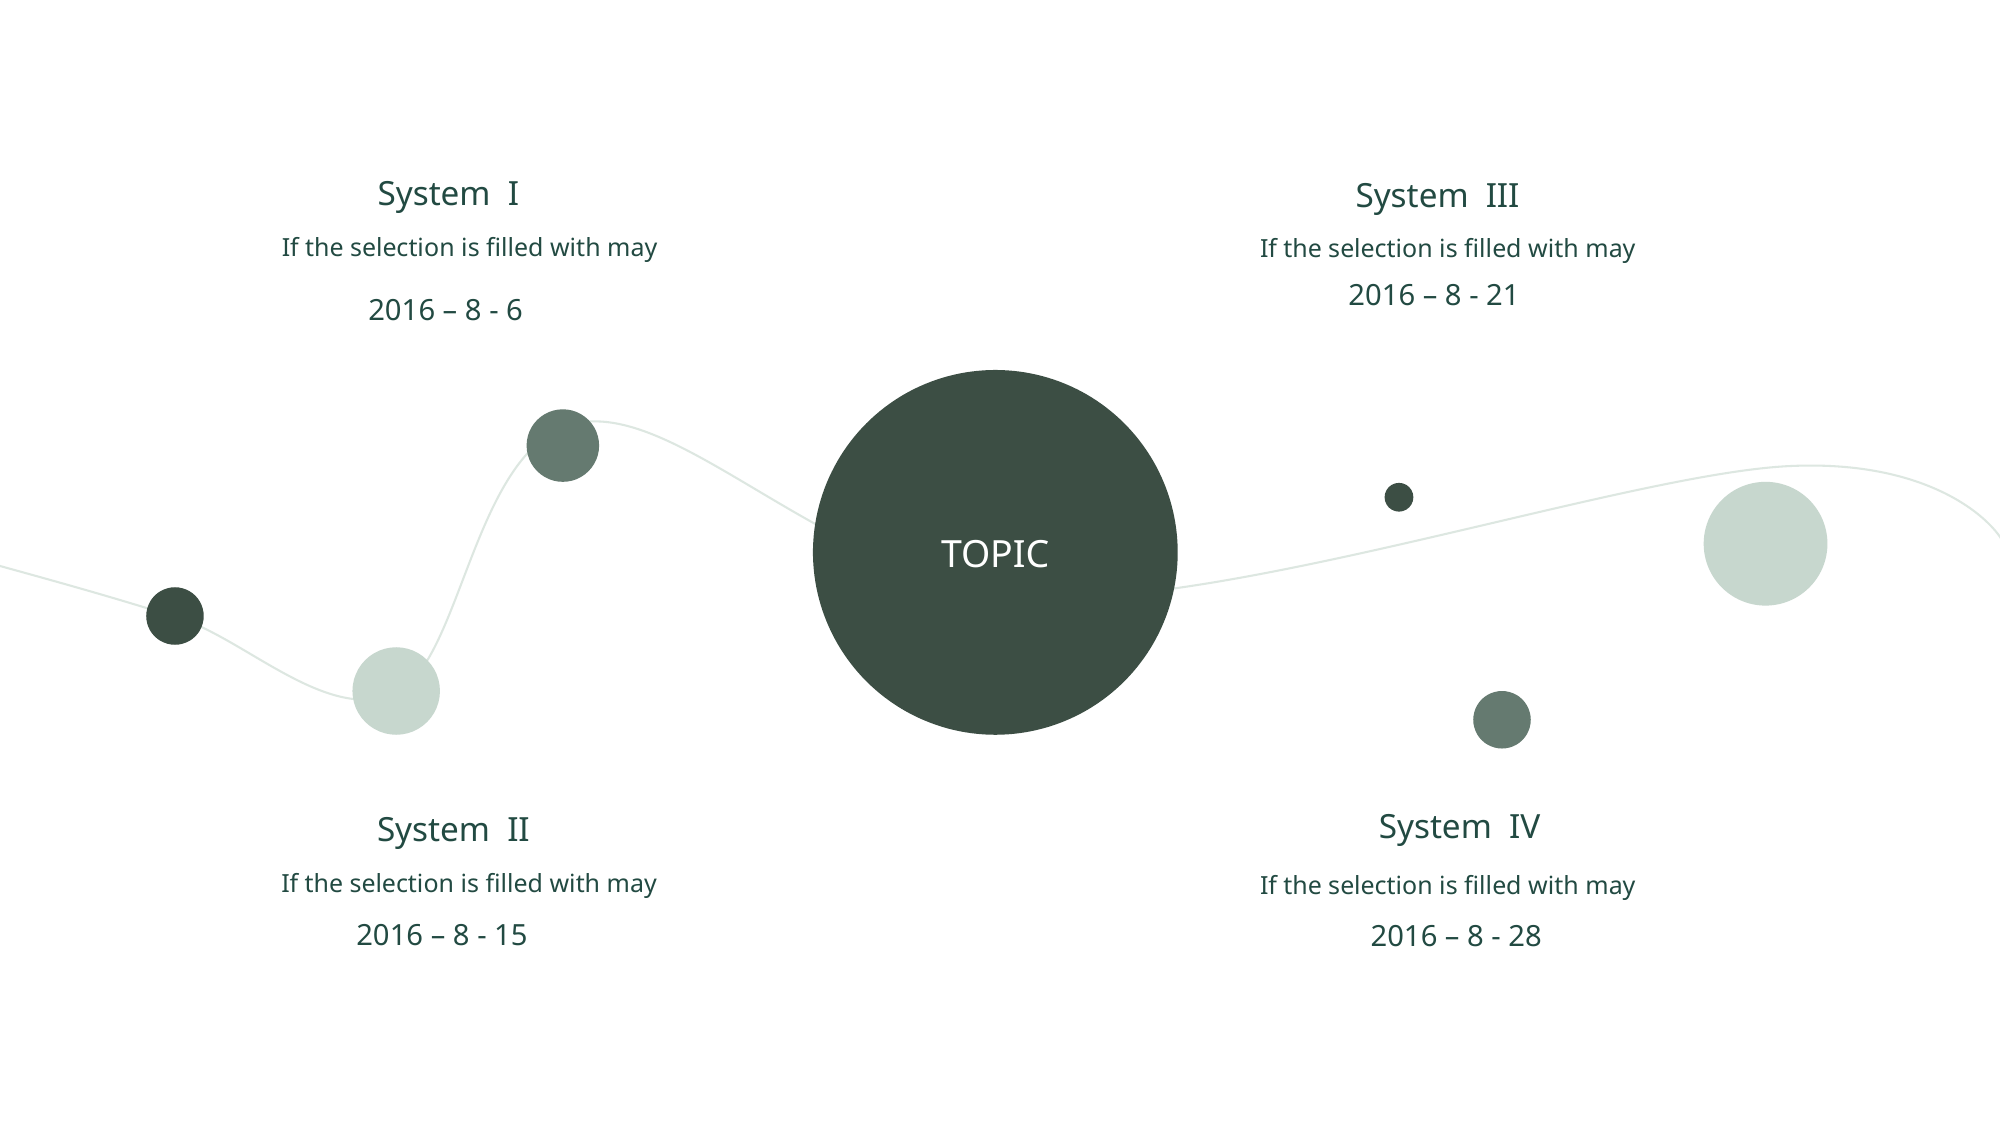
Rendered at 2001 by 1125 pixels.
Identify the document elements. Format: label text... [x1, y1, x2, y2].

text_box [267, 165, 788, 335]
text_box [525, 408, 601, 483]
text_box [266, 801, 787, 960]
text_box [1245, 797, 1766, 960]
text_box TOPIC [811, 368, 1179, 736]
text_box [1245, 166, 1766, 320]
text_box [0, 420, 814, 700]
text_box [1383, 481, 1415, 513]
text_box [1472, 689, 1532, 750]
text_box [1176, 464, 2000, 590]
text_box [351, 646, 441, 736]
text_box [1702, 480, 1829, 607]
text_box [145, 586, 205, 646]
